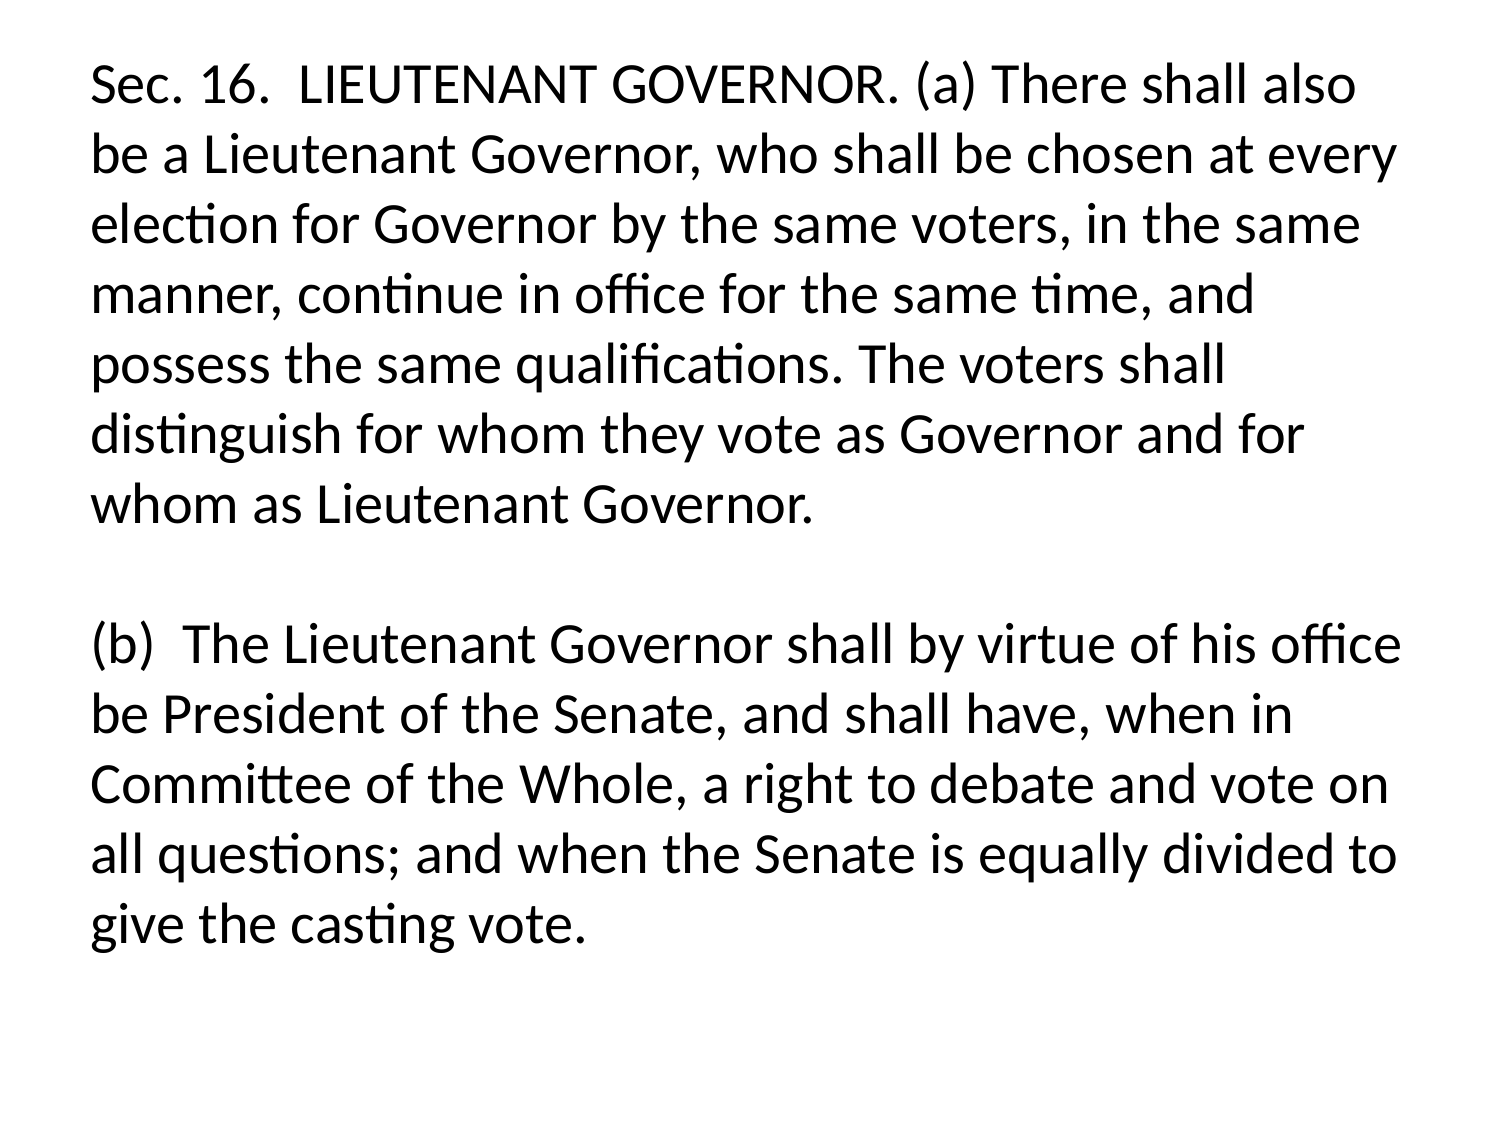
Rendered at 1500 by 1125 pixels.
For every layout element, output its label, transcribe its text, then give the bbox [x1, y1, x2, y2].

title Sec. 16. LIEUTENANT GOVERNOR. (a) There shall also be a Lieutenant Governor, who shall be chosen at every election for Governor by the same voters, in the same manner, continue in office for the same time, and possess the same qualifications. The voters shall distinguish for whom they vote as Governor and for whom as Lieutenant Governor. (b) The Lieutenant Governor shall by virtue of his office be President of the Senate, and shall have, when in Committee of the Whole, a right to debate and vote on all questions; and when the Senate is equally divided to give the casting vote. [74, 44, 1426, 1026]
